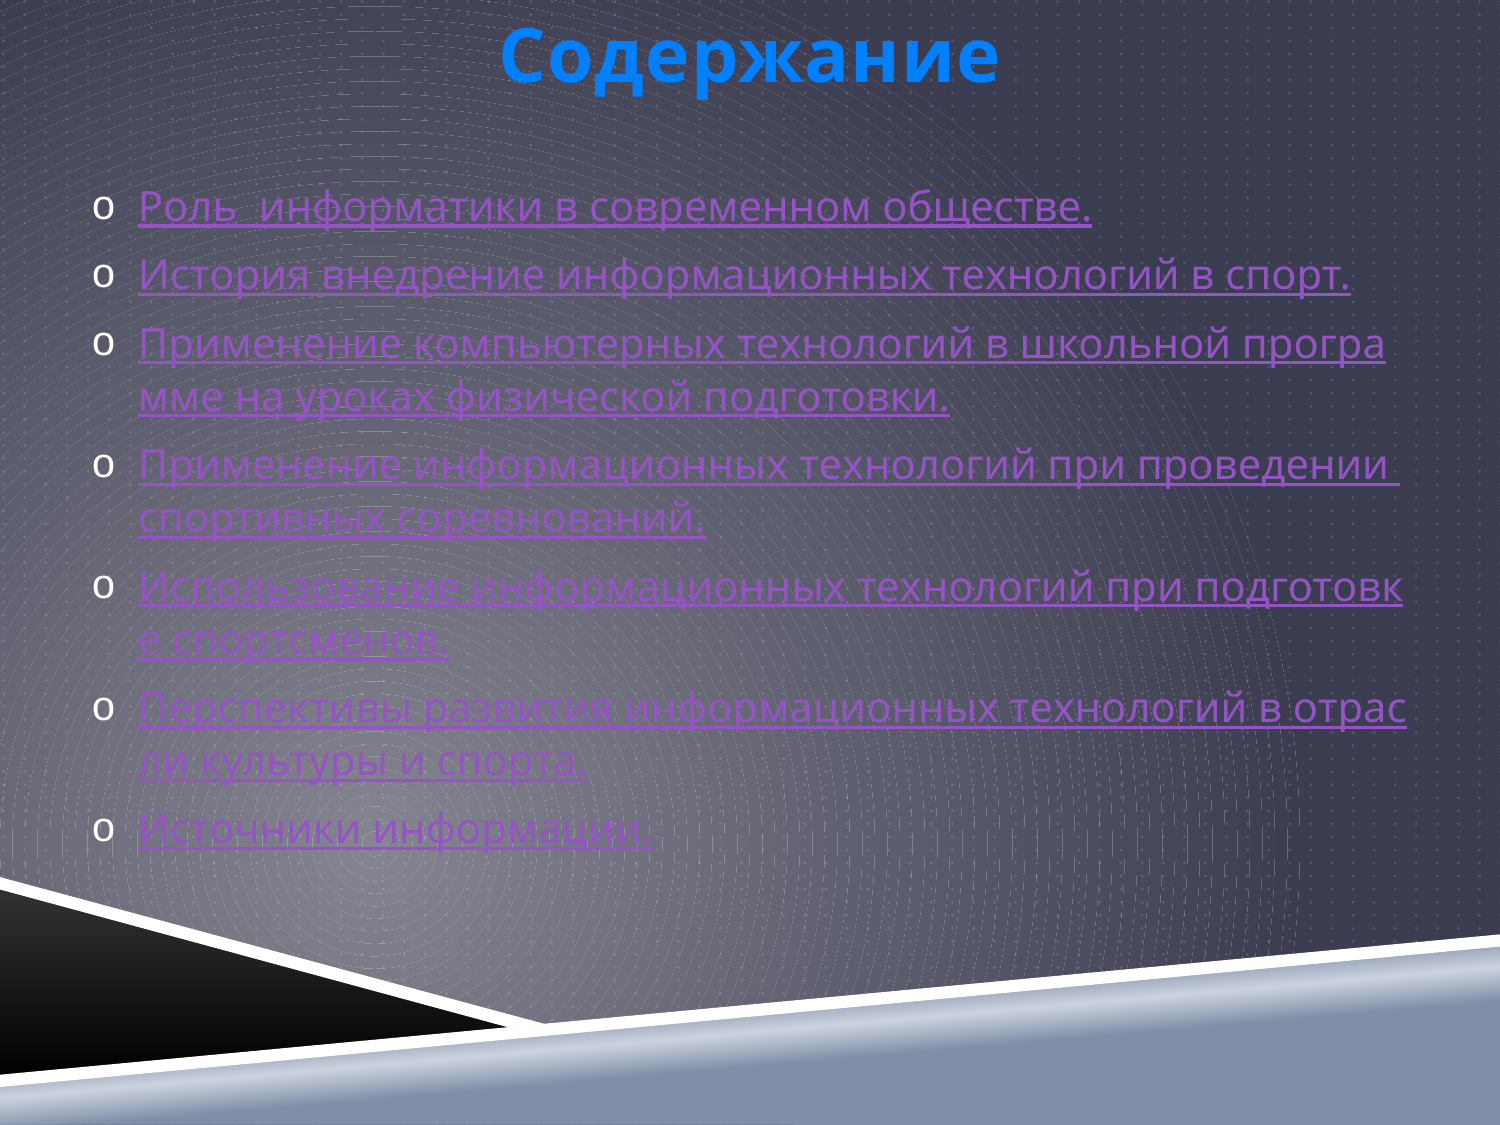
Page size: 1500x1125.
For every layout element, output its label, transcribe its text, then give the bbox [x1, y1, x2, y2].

text_box Содержание [0, 0, 1500, 105]
text_box Роль информатики в современном обществе. История внедрение информационных технологий в спорт. Применение компьютерных технологий в школьной программе на уроках физической подготовки. Применение информационных технологий при проведении спортивных соревнований. Использование информационных технологий при подготовке спортсменов. Перспективы развития информационных технологий в отрасли культуры и спорта. Источники информации. [76, 160, 1423, 655]
